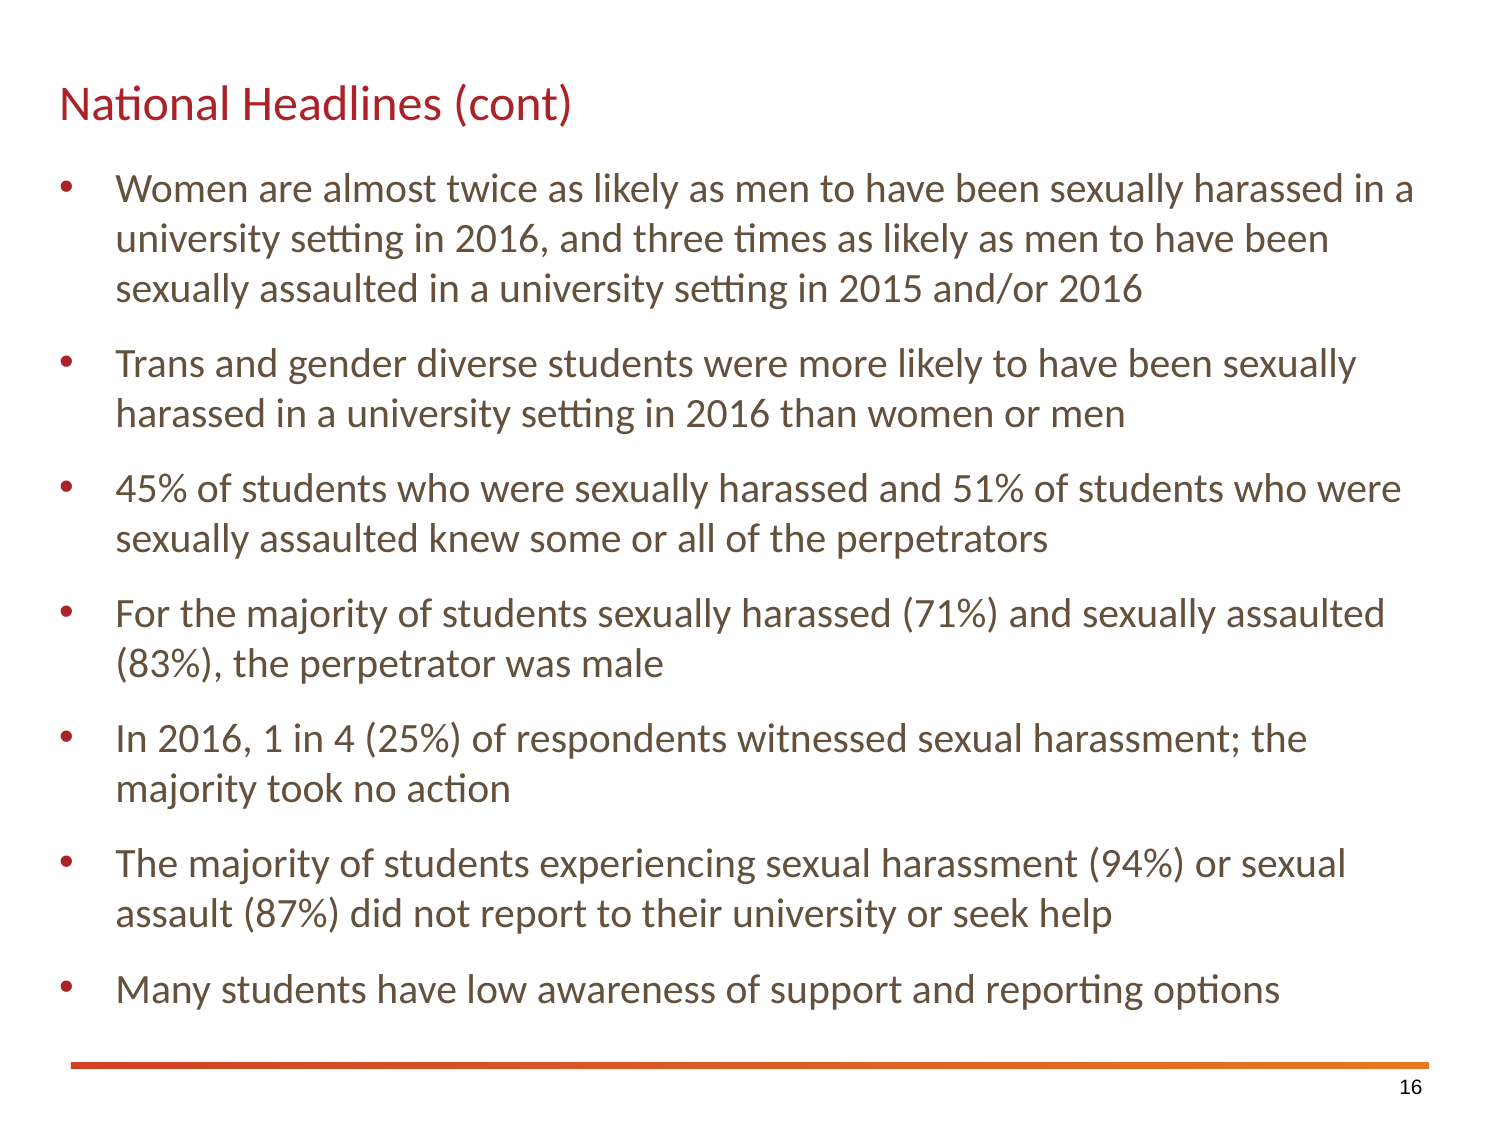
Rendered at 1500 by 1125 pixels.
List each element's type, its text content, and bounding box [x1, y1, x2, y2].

list Women are almost twice as likely as men to have been sexually harassed in a university setting in 2016, and three times as likely as men to have been sexually assaulted in a university setting in 2015 and/or 2016 Trans and gender diverse students were more likely to have been sexually harassed in a university setting in 2016 than women or men 45% of students who were sexually harassed and 51% of students who were sexually assaulted knew some or all of the perpetrators For the majority of students sexually harassed (71%) and sexually assaulted (83%), the perpetrator was male In 2016, 1 in 4 (25%) of respondents witnessed sexual harassment; the majority took no action The majority of students experiencing sexual harassment (94%) or sexual assault (87%) did not report to their university or seek help Many students have low awareness of support and reporting options [59, 160, 1430, 939]
title National Headlines (cont) [59, 70, 1430, 160]
